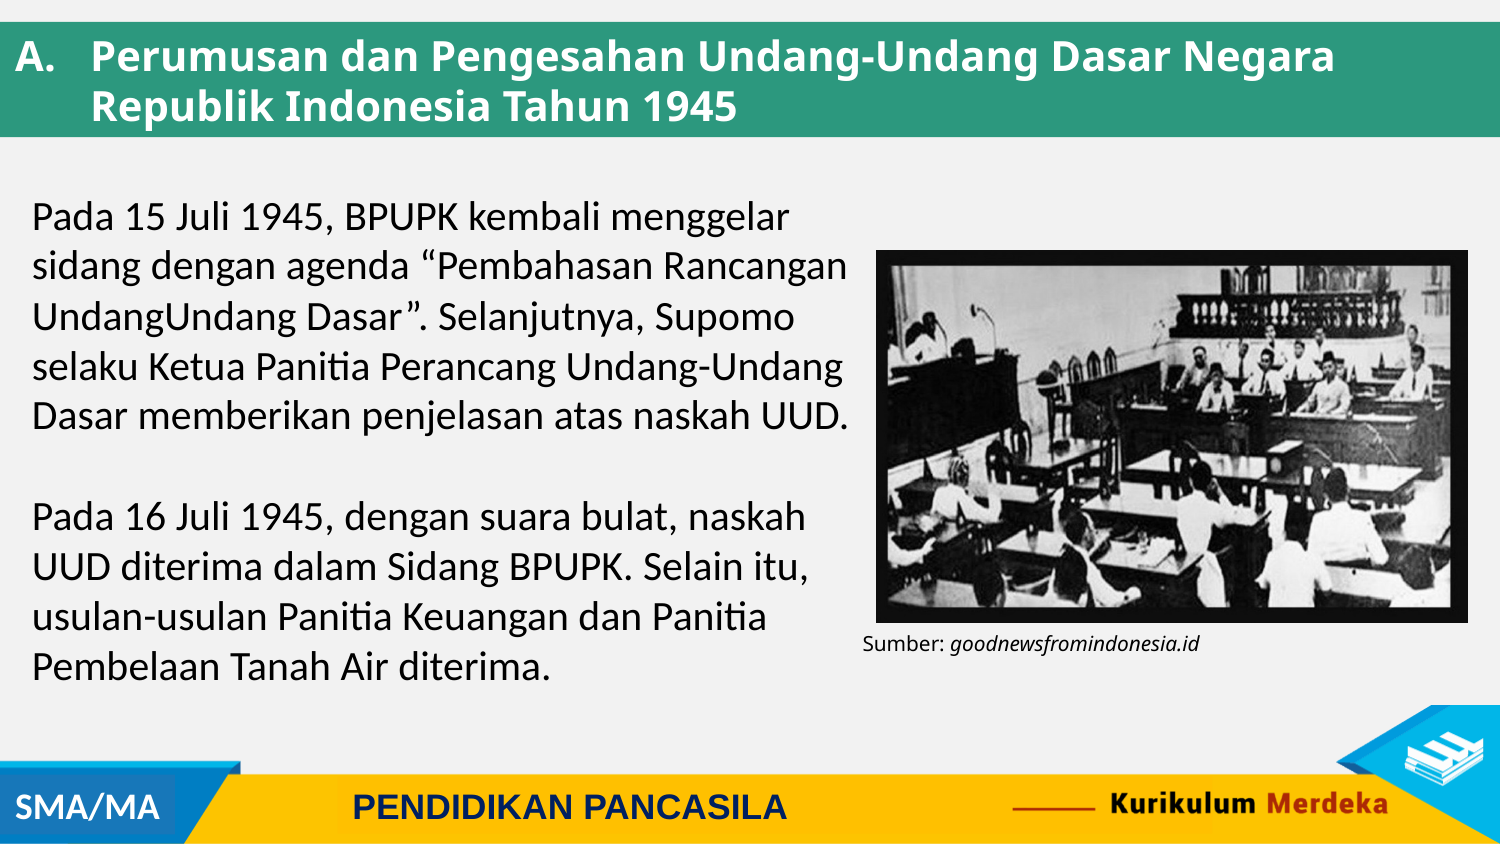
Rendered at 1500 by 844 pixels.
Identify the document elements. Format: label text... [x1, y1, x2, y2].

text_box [0, 705, 1500, 844]
text_box Perumusan dan Pengesahan Undang-Undang Dasar Negara Republik Indonesia Tahun 1945 [0, 20, 1500, 139]
text_box Sumber: goodnewsfromindonesia.id [847, 623, 1215, 664]
picture [875, 250, 1468, 623]
text_box Pada 15 Juli 1945, BPUPK kembali menggelar sidang dengan agenda “Pembahasan Rancangan UndangUndang Dasar”. Selanjutnya, Supomo selaku Ketua Panitia Perancang Undang-Undang Dasar memberikan penjelasan atas naskah UUD. Pada 16 Juli 1945, dengan suara bulat, naskah UUD diterima dalam Sidang BPUPK. Selain itu, usulan-usulan Panitia Keuangan dan Panitia Pembelaan Tanah Air diterima. [17, 180, 876, 696]
